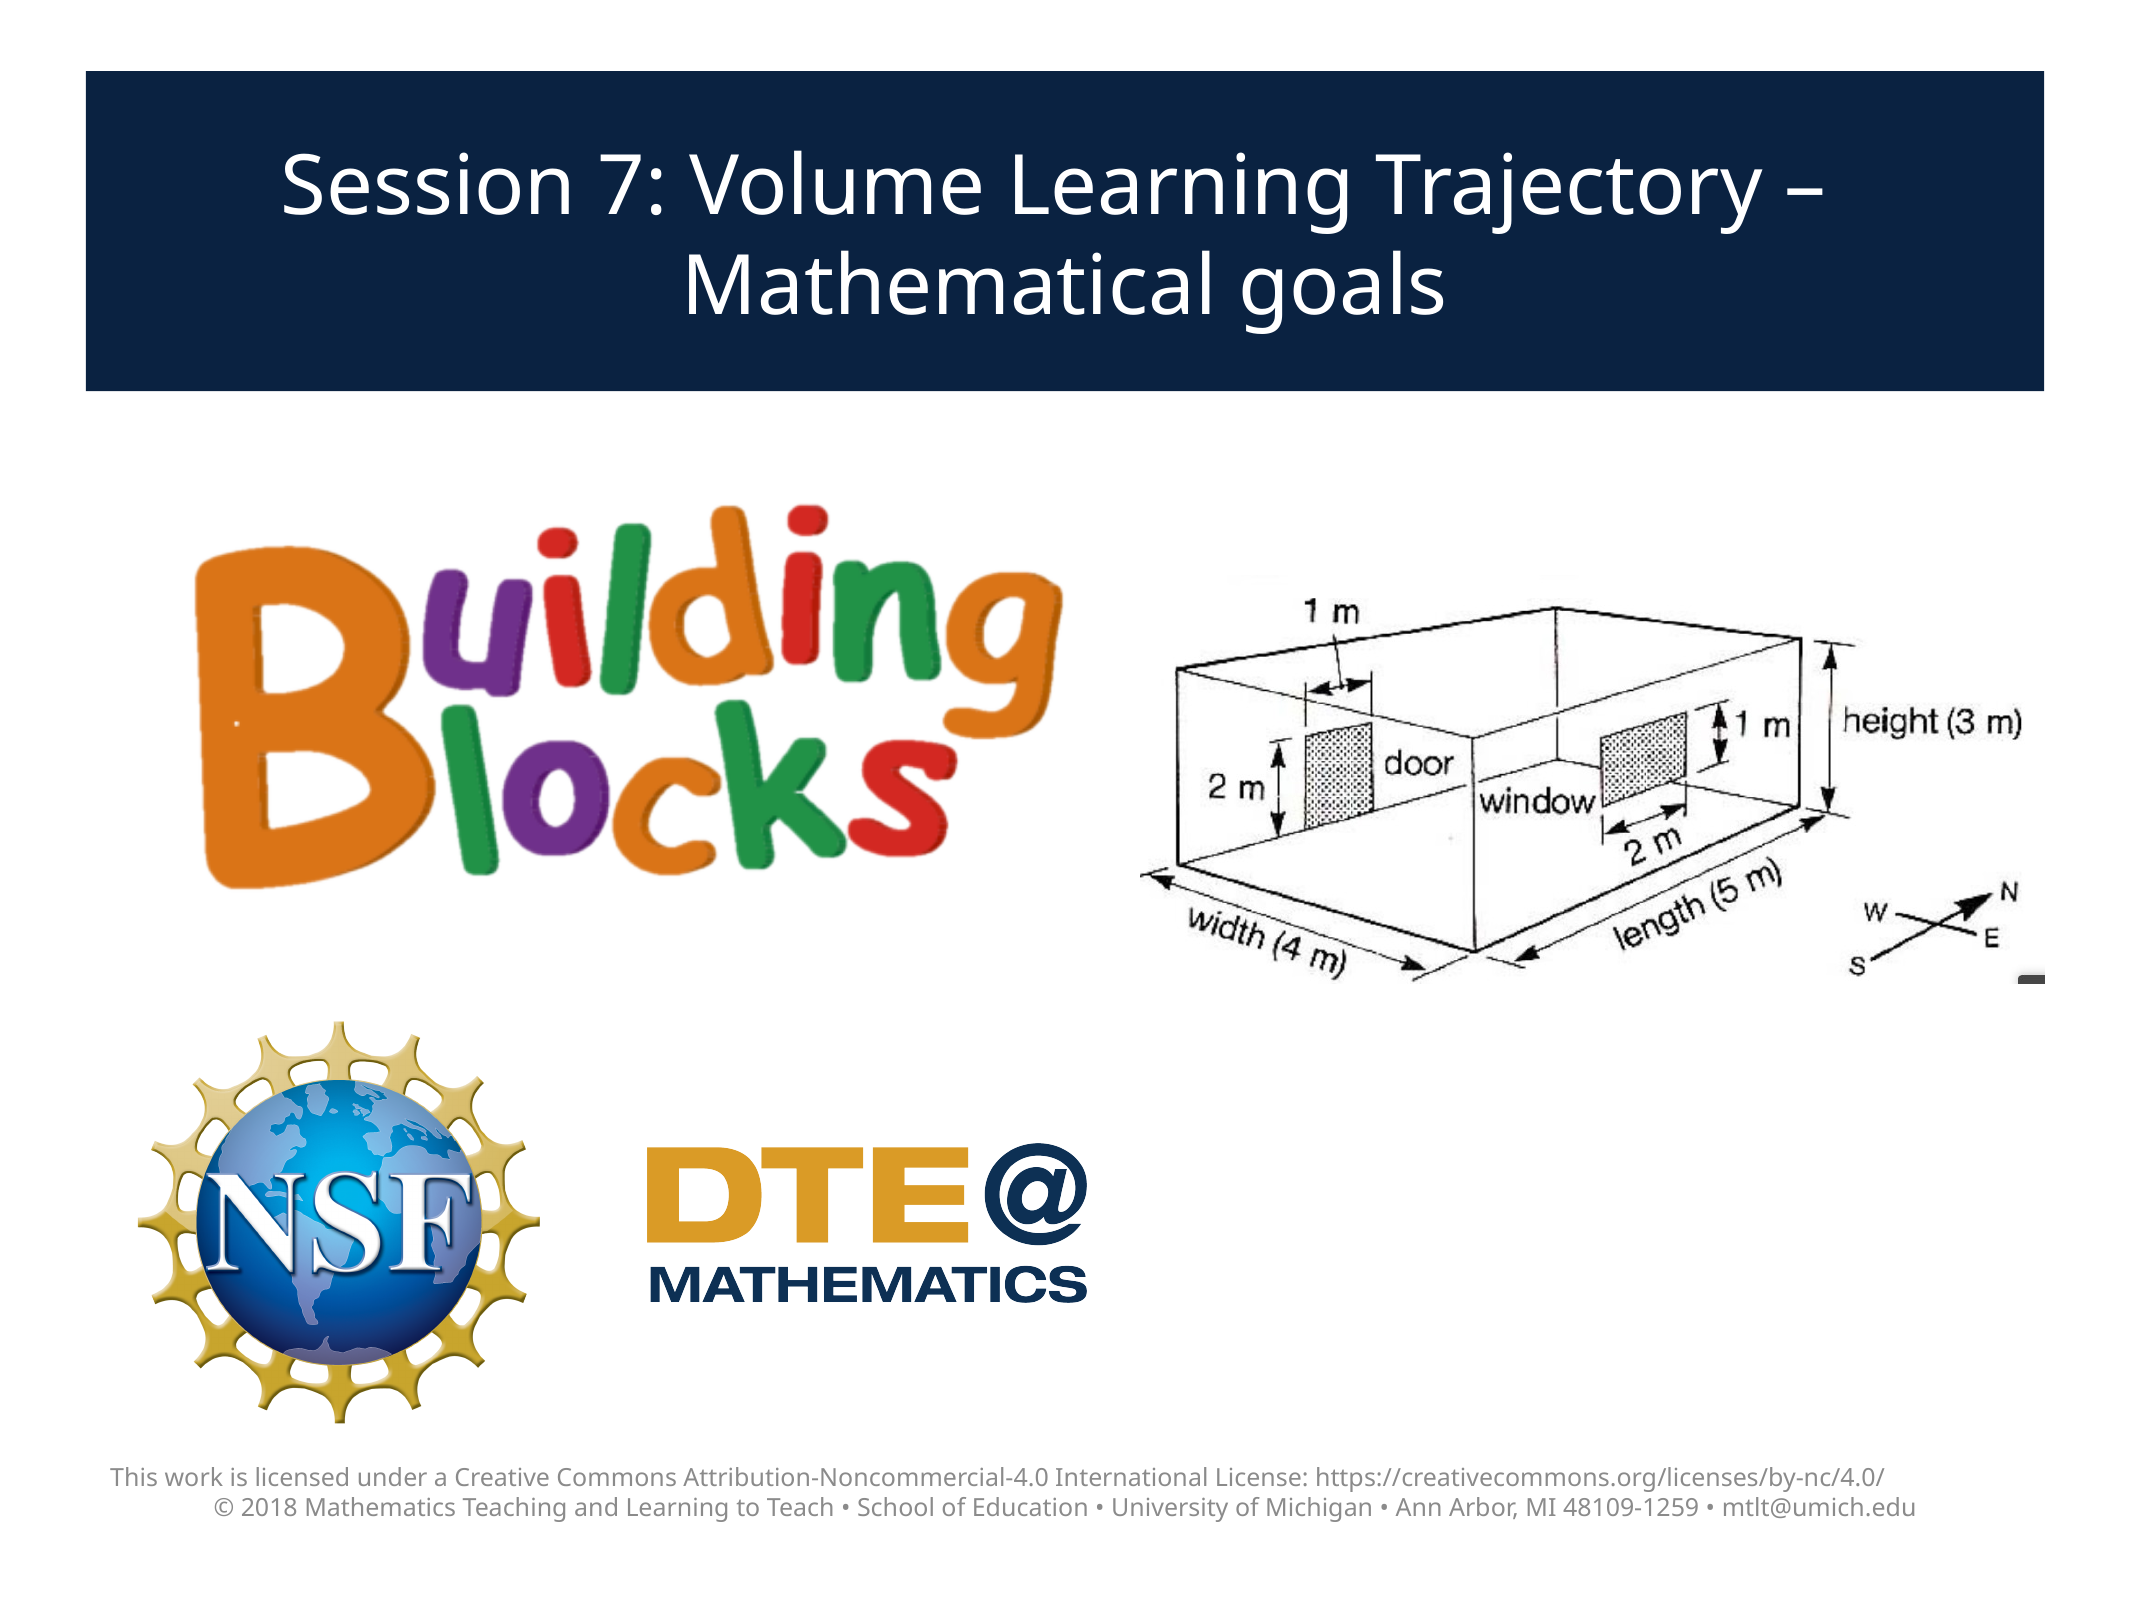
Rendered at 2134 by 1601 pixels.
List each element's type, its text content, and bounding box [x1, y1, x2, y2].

picture [1140, 575, 2045, 985]
picture [647, 1142, 1087, 1303]
picture [146, 458, 1111, 946]
picture [131, 1012, 547, 1430]
title Session 7: Volume Learning Trajectory – Mathematical goals [85, 71, 2045, 392]
